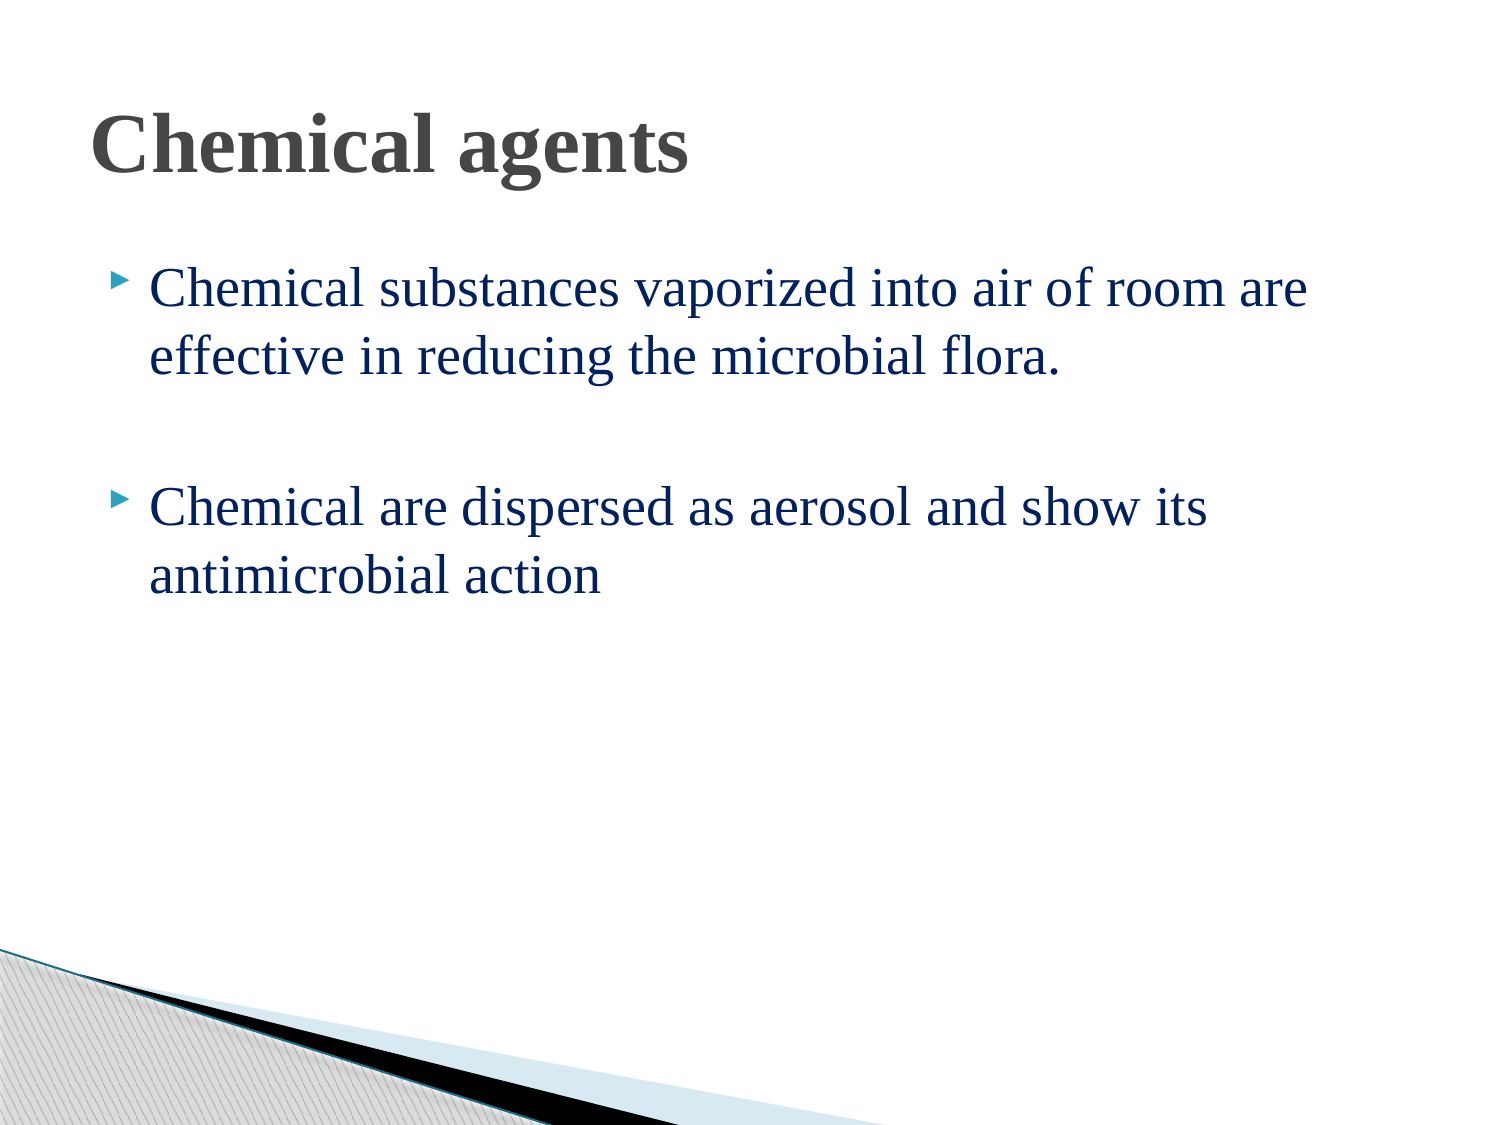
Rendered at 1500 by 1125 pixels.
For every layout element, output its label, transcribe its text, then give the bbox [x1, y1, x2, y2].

title Chemical agents [75, 45, 1425, 233]
list Chemical substances vaporized into air of room are effective in reducing the microbial flora. Chemical are dispersed as aerosol and show its antimicrobial action [75, 243, 1425, 986]
